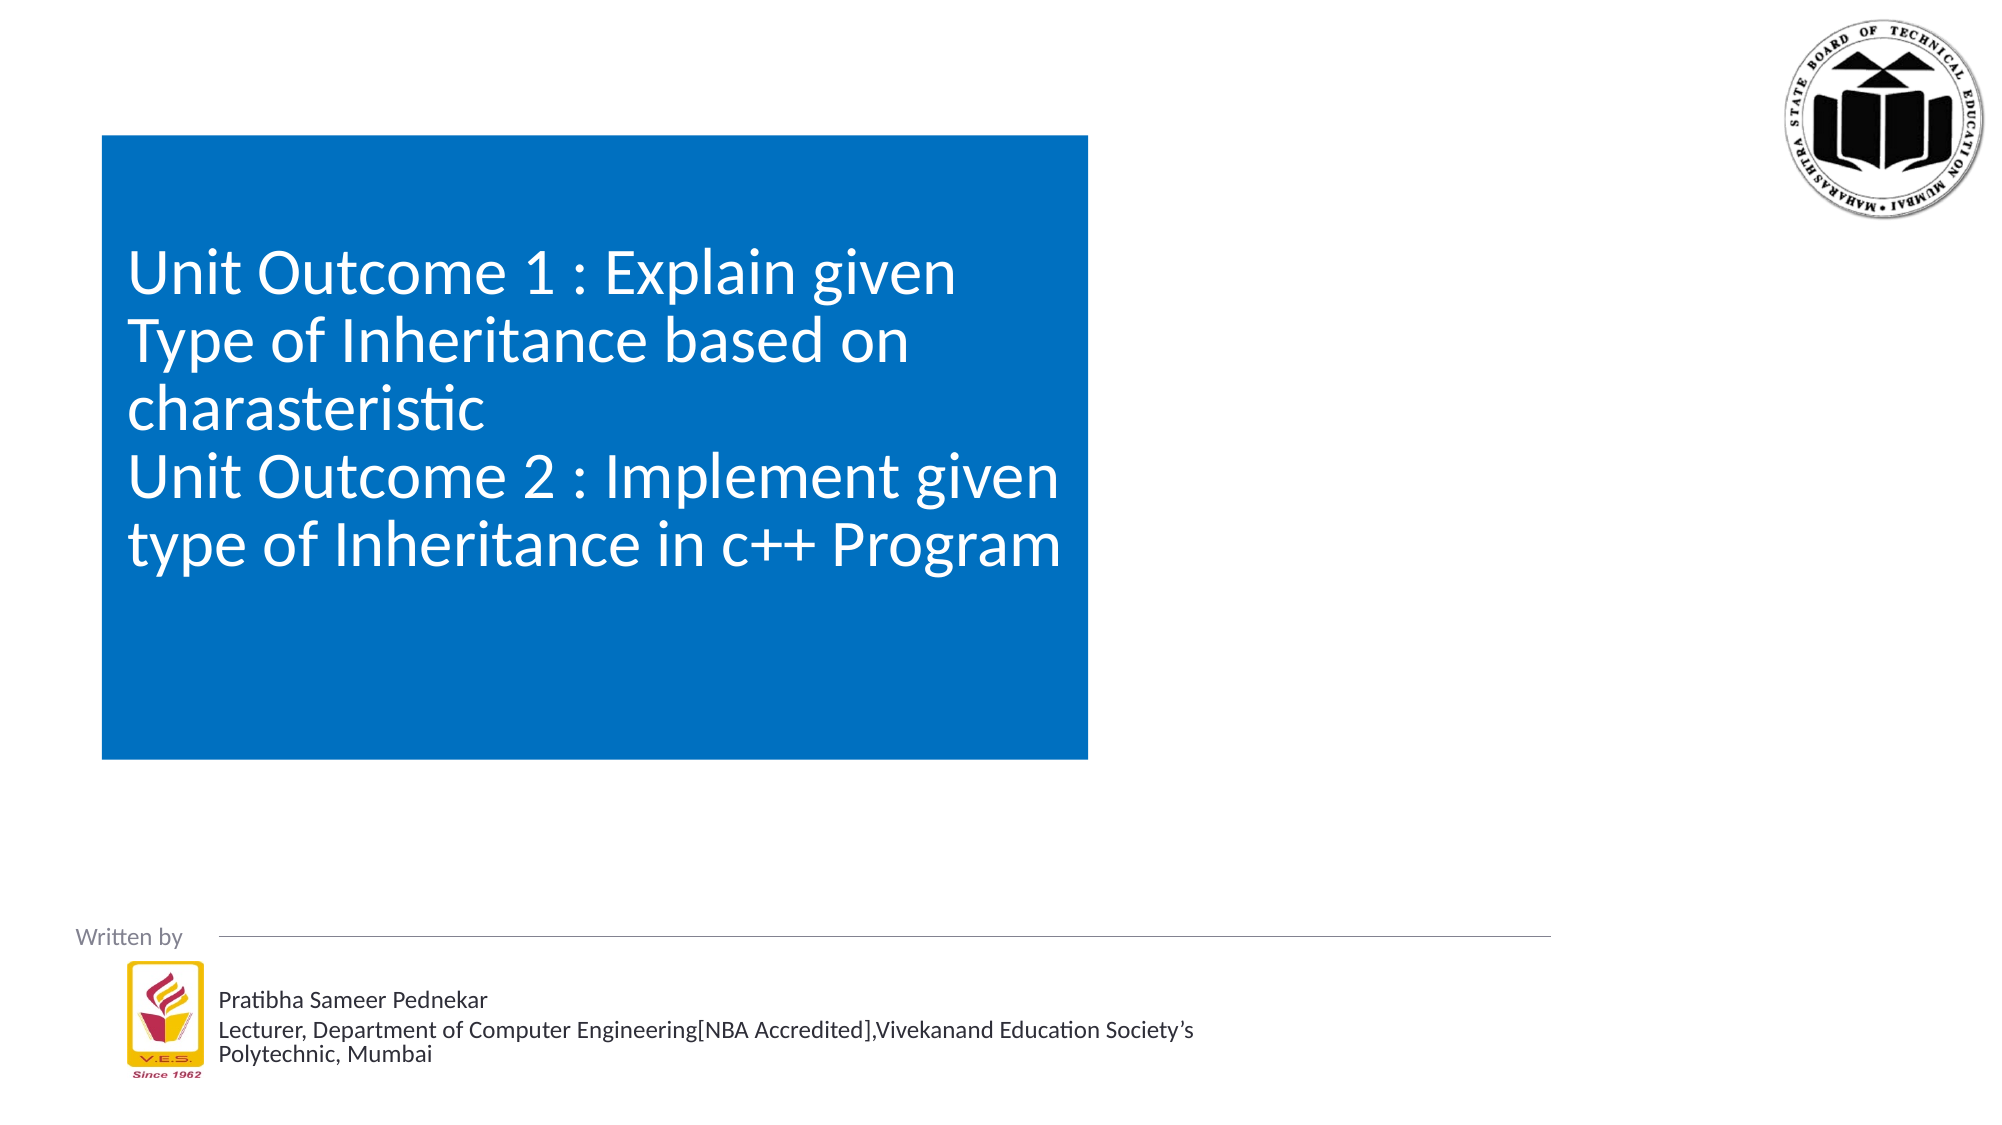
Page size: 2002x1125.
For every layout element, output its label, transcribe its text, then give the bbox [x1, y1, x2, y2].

list Lecturer, Department of Computer Engineering[NBA Accredited],Vivekanand Education Society’s Polytechnic, Mumbai [218, 1019, 1226, 1050]
picture [1764, 0, 2001, 237]
list Pratibha Sameer Pednekar [218, 987, 726, 1017]
title Unit Outcome 1 : Explain given Type of Inheritance based on charasteristic Unit Outcome 2 : Implement given type of Inheritance in c++ Program [127, 239, 1087, 482]
picture [126, 961, 204, 1079]
